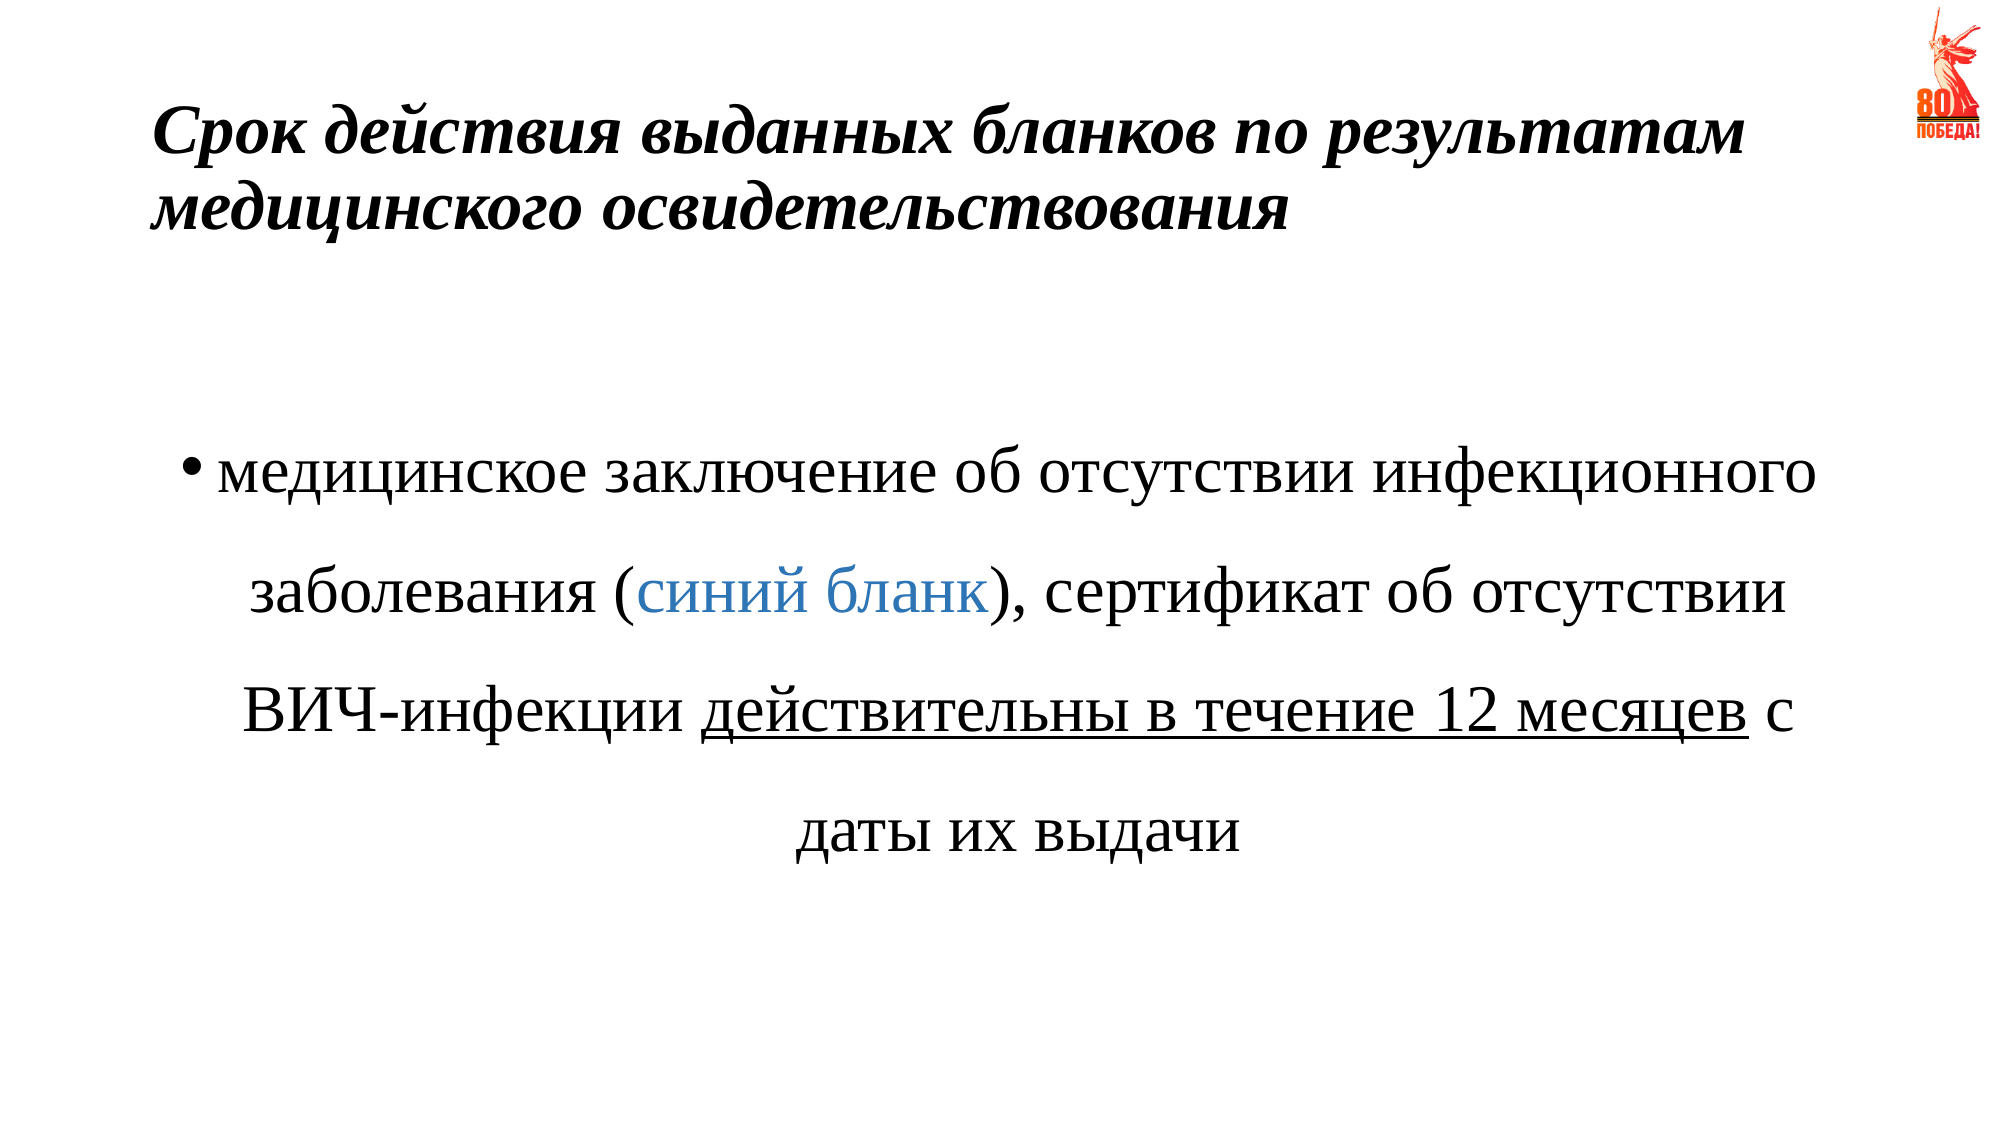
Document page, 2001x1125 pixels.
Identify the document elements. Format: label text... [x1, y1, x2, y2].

list медицинское заключение об отсутствии инфекционного заболевания (синий бланк), сертификат об отсутствии ВИЧ-инфекции действительны в течение 12 месяцев с даты их выдачи [137, 377, 1863, 1014]
title Срок действия выданных бланков по результатам медицинского освидетельствования [137, 59, 1863, 278]
picture [1896, 0, 2000, 147]
